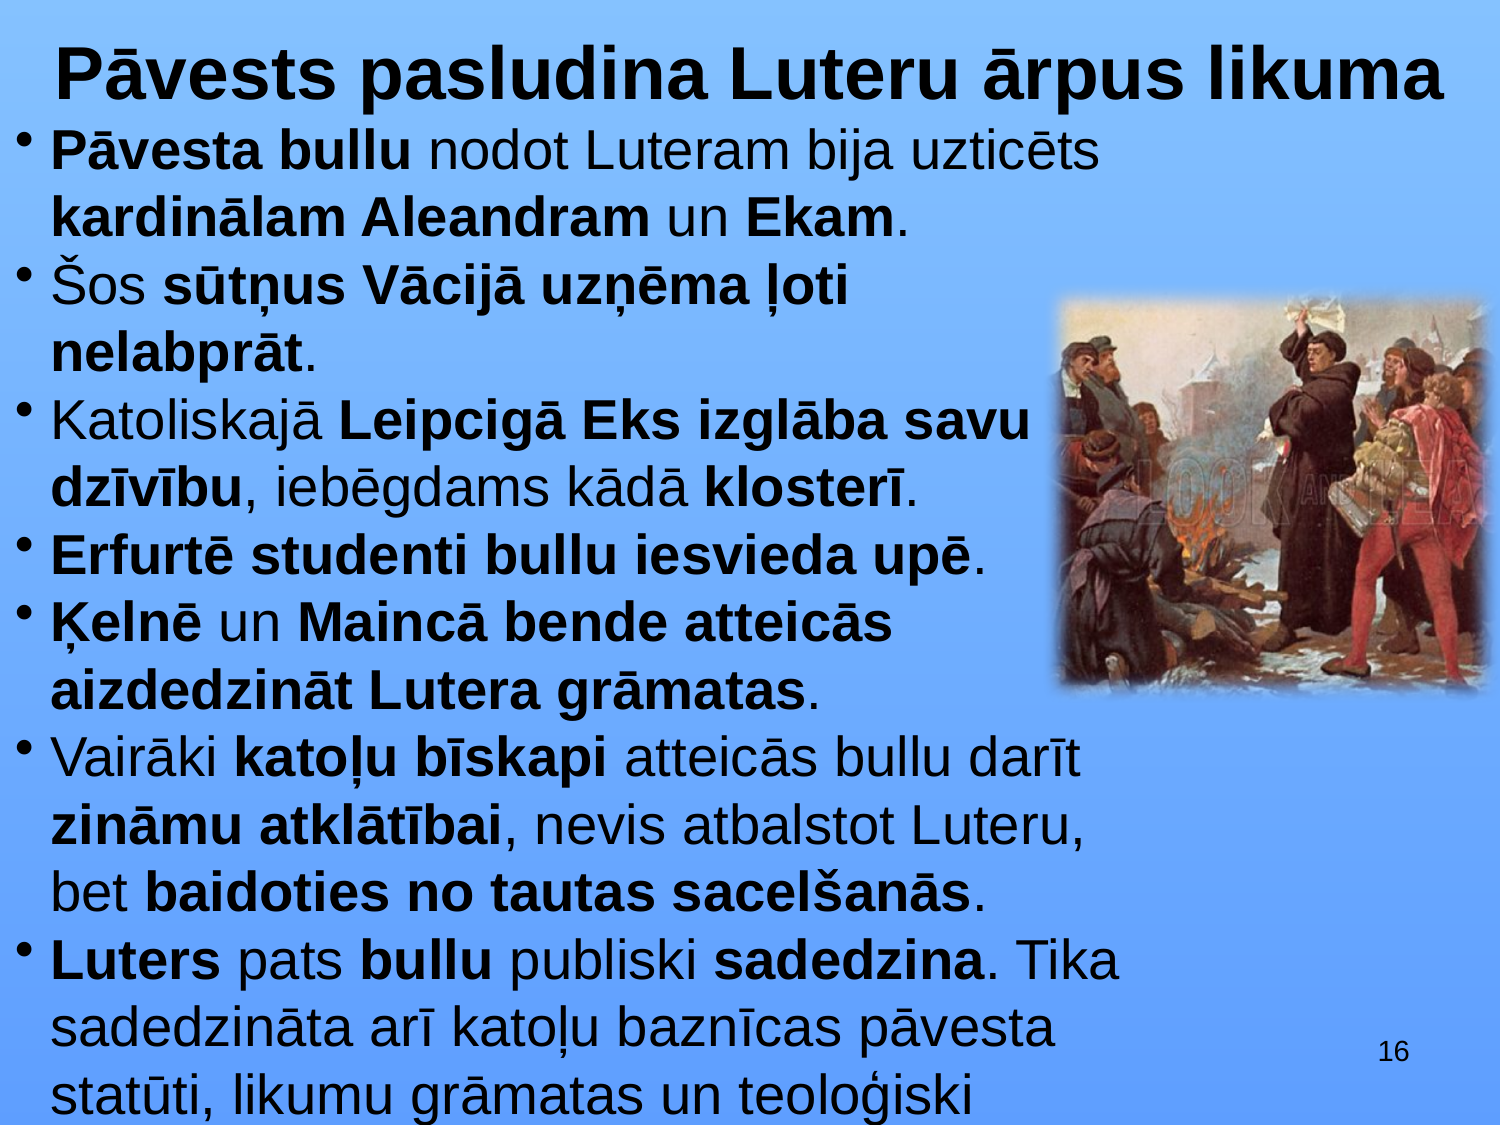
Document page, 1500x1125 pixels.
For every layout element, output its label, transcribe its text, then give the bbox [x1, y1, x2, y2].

picture [1042, 280, 1500, 704]
text_box Pāvesta bullu nodot Luteram bija uzticēts kardinālam Aleandram un Ekam. Šos sūtņus Vācijā uzņēma ļoti nelabprāt. Katoliskajā Leipcigā Eks izglāba savu dzīvību, iebēgdams kādā klosterī. Erfurtē studenti bullu iesvieda upē. Ķelnē un Maincā bende atteicās aizdedzināt Lutera grāmatas. Vairāki katoļu bīskapi atteicās bullu darīt zināmu atklātībai, nevis atbalstot Luteru, bet baidoties no tautas sacelšanās. Luters pats bullu publiski sadedzina. Tika sadedzināta arī katoļu baznīcas pāvesta statūti, likumu grāmatas un teoloģiski raksti. [0, 105, 1137, 1125]
slide_number 16 [1074, 1024, 1426, 1103]
title Pāvests pasludina Luteru ārpus likuma [0, 0, 1500, 140]
